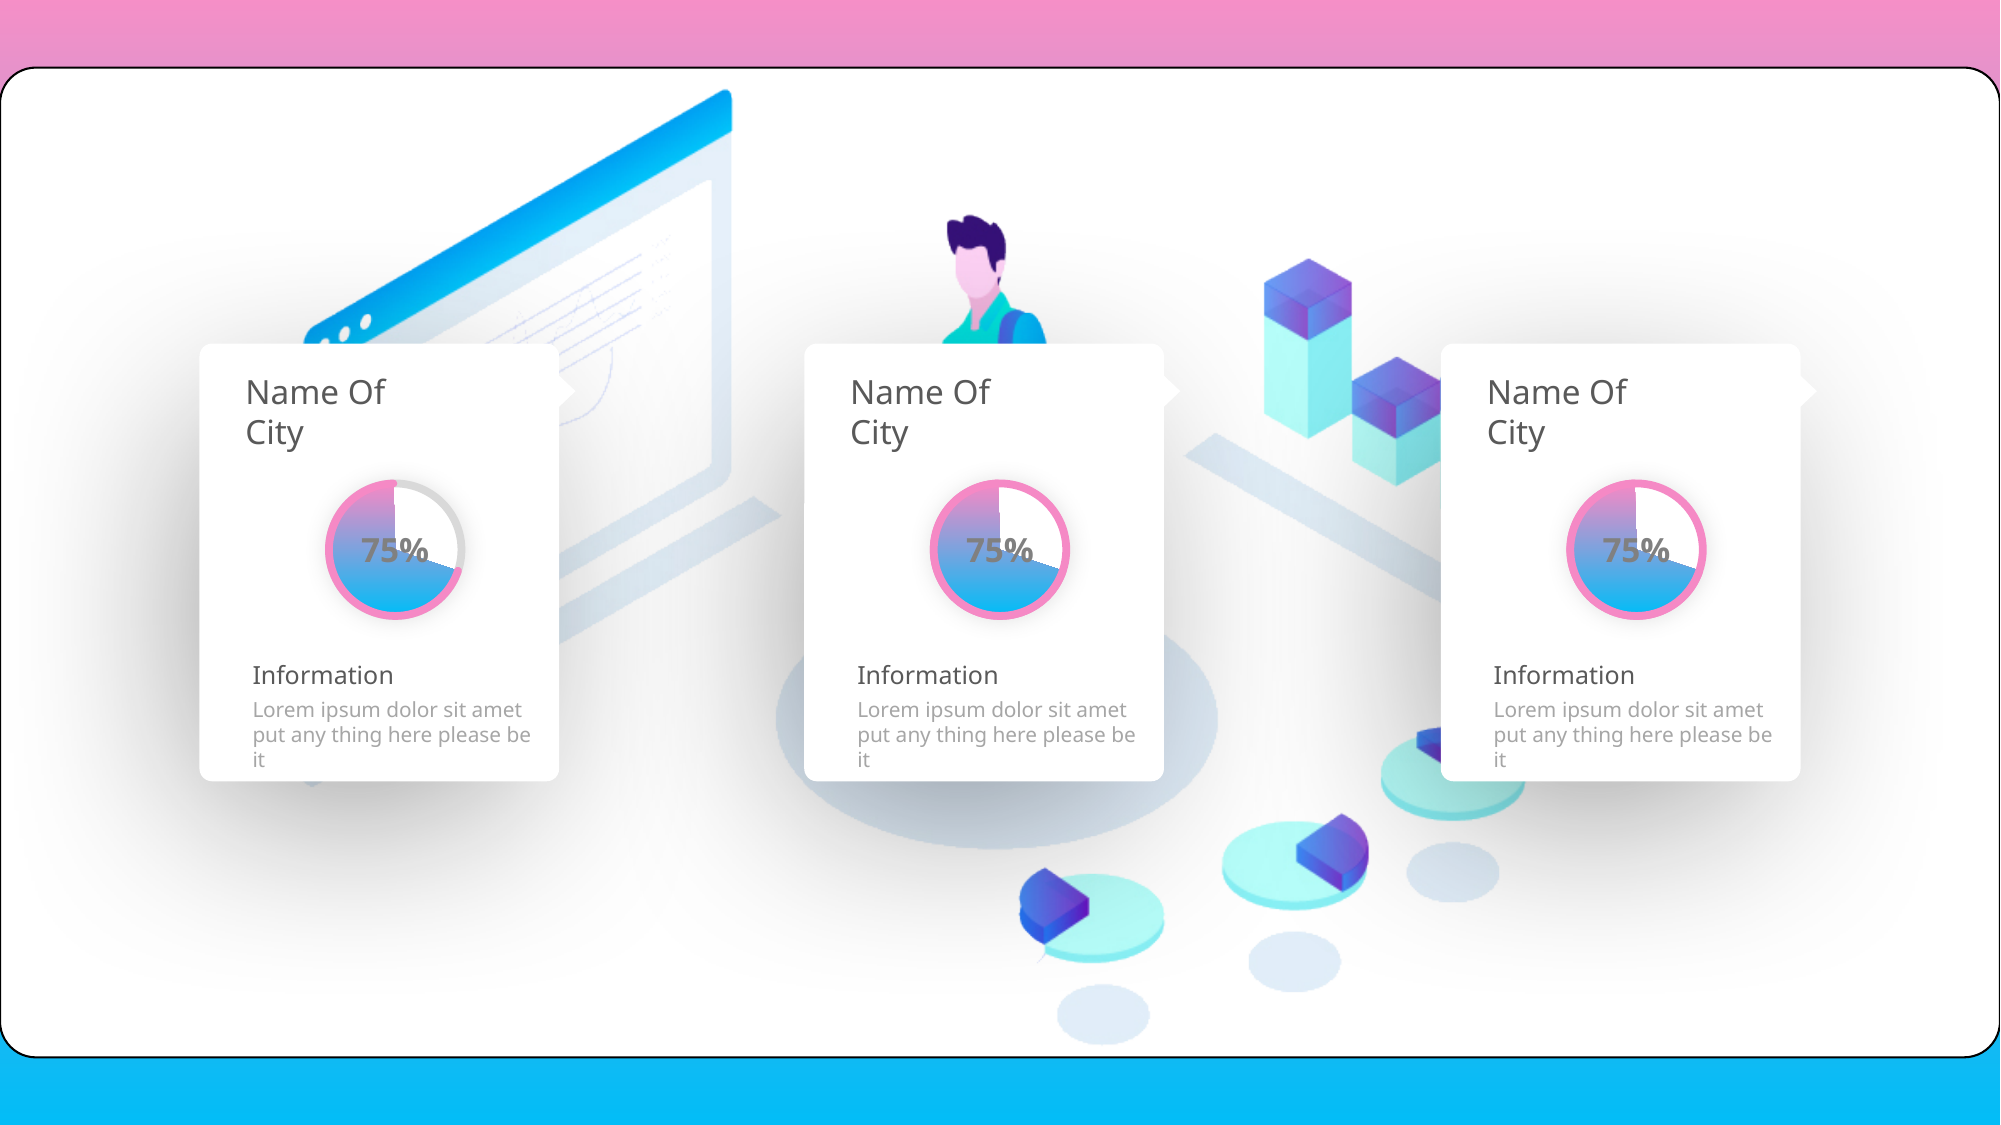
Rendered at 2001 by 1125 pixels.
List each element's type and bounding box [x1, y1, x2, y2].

picture [254, 57, 1610, 1057]
picture [320, 338, 330, 343]
text_box [0, 66, 254, 1059]
text_box [804, 343, 1196, 782]
picture [339, 327, 350, 343]
text_box [199, 343, 591, 782]
picture [361, 315, 372, 329]
text_box [1440, 343, 1833, 782]
text_box [1610, 66, 2000, 1059]
